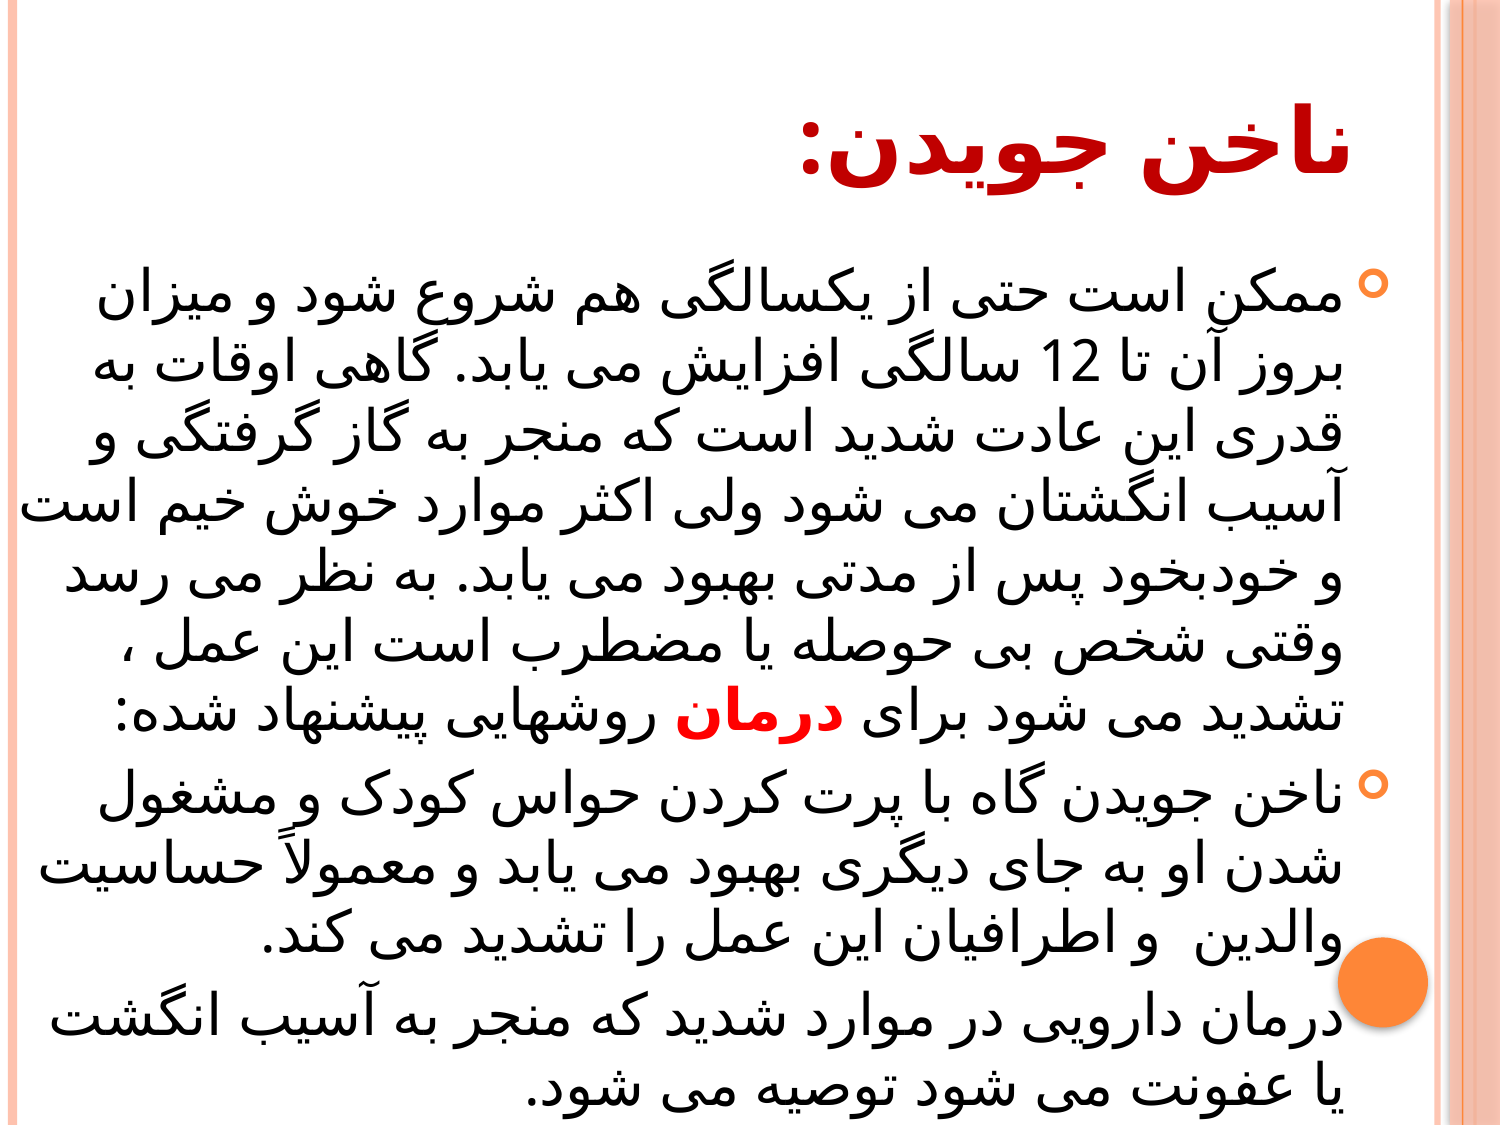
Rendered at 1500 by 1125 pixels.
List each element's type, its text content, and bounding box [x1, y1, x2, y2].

title ناخن جویدن: [75, 45, 1372, 200]
list ممکن است حتی از یکسالگی هم شروع شود و میزان بروز آن تا 12 سالگی افزایش می یابد. گاهی اوقات به قدری این عادت شدید است که منجر به گاز گرفتگی و آسیب انگشتان می شود ولی اکثر موارد خوش خیم است و خودبخود پس از مدتی بهبود می یابد. به نظر می رسد وقتی شخص بی حوصله یا مضطرب است این عمل ، تشدید می شود برای درمان روشهایی پیشنهاد شده: ناخن جویدن گاه با پرت کردن حواس کودک و مشغول شدن او به جای دیگری بهبود می یابد و معمولاً حساسیت والدین و اطرافیان این عمل را تشدید می کند. درمان دارویی در موارد شدید که منجر به آسیب انگشت یا عفونت می شود توصیه می شود. [0, 246, 1407, 1125]
